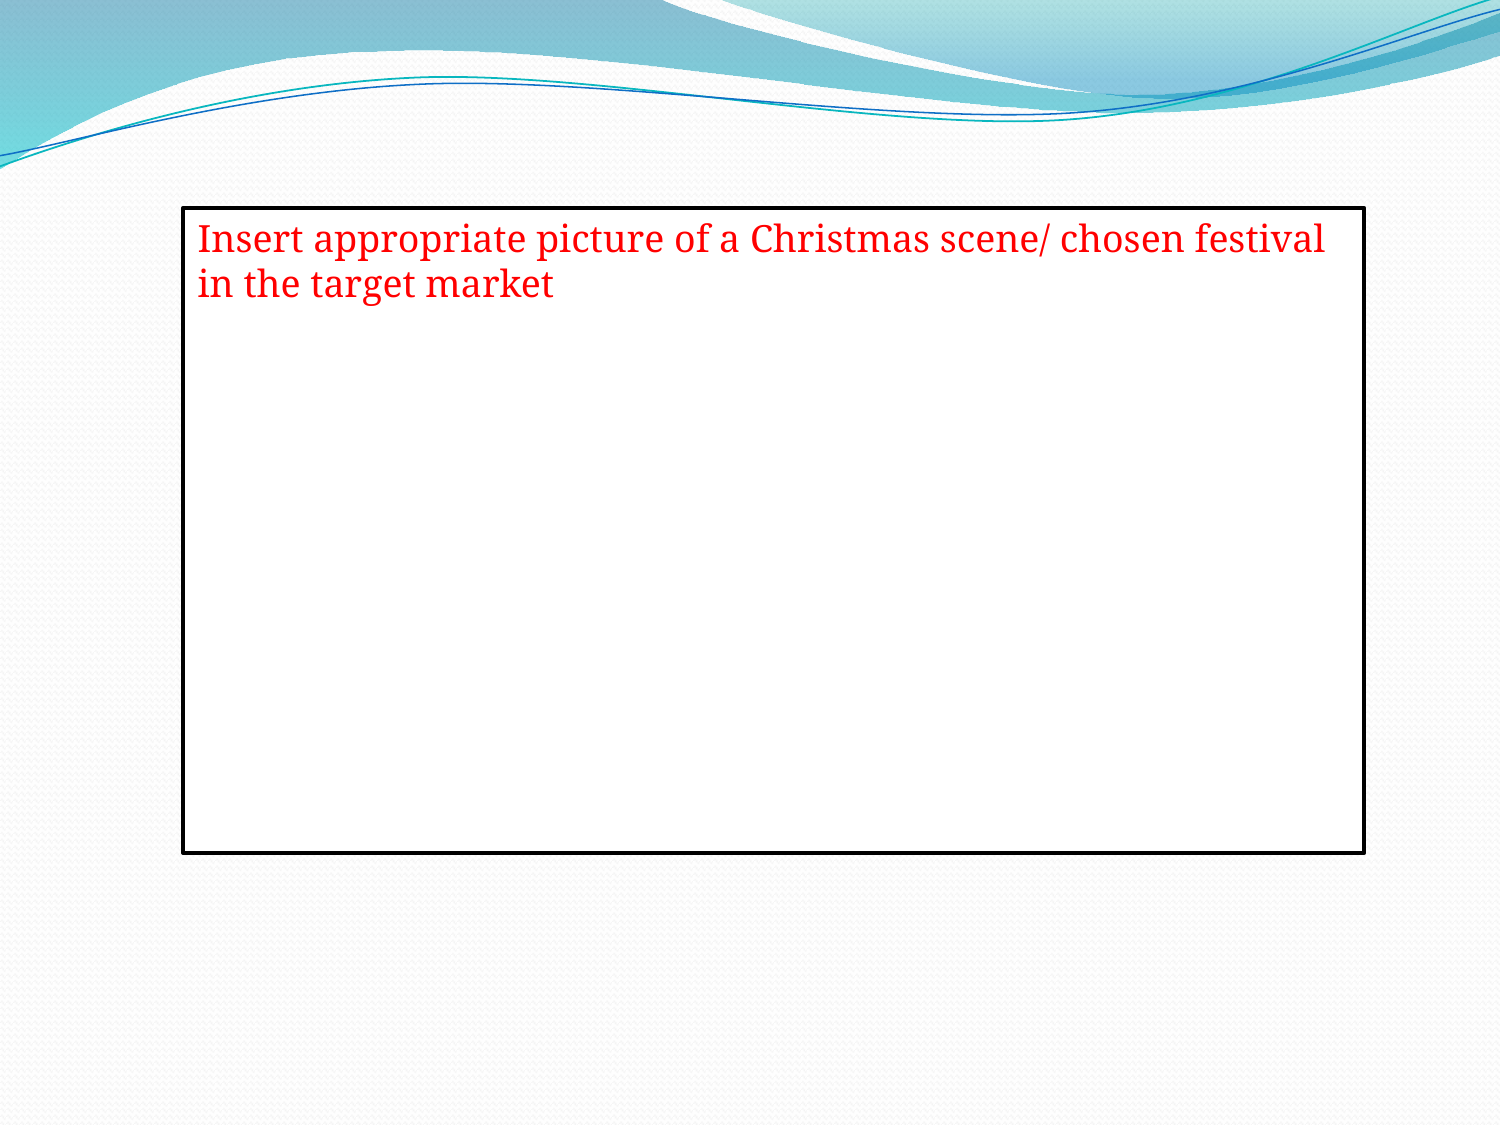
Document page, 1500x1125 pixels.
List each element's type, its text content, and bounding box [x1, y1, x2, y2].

text_box Insert appropriate picture of a Christmas scene/ chosen festival in the target market [181, 206, 1366, 855]
